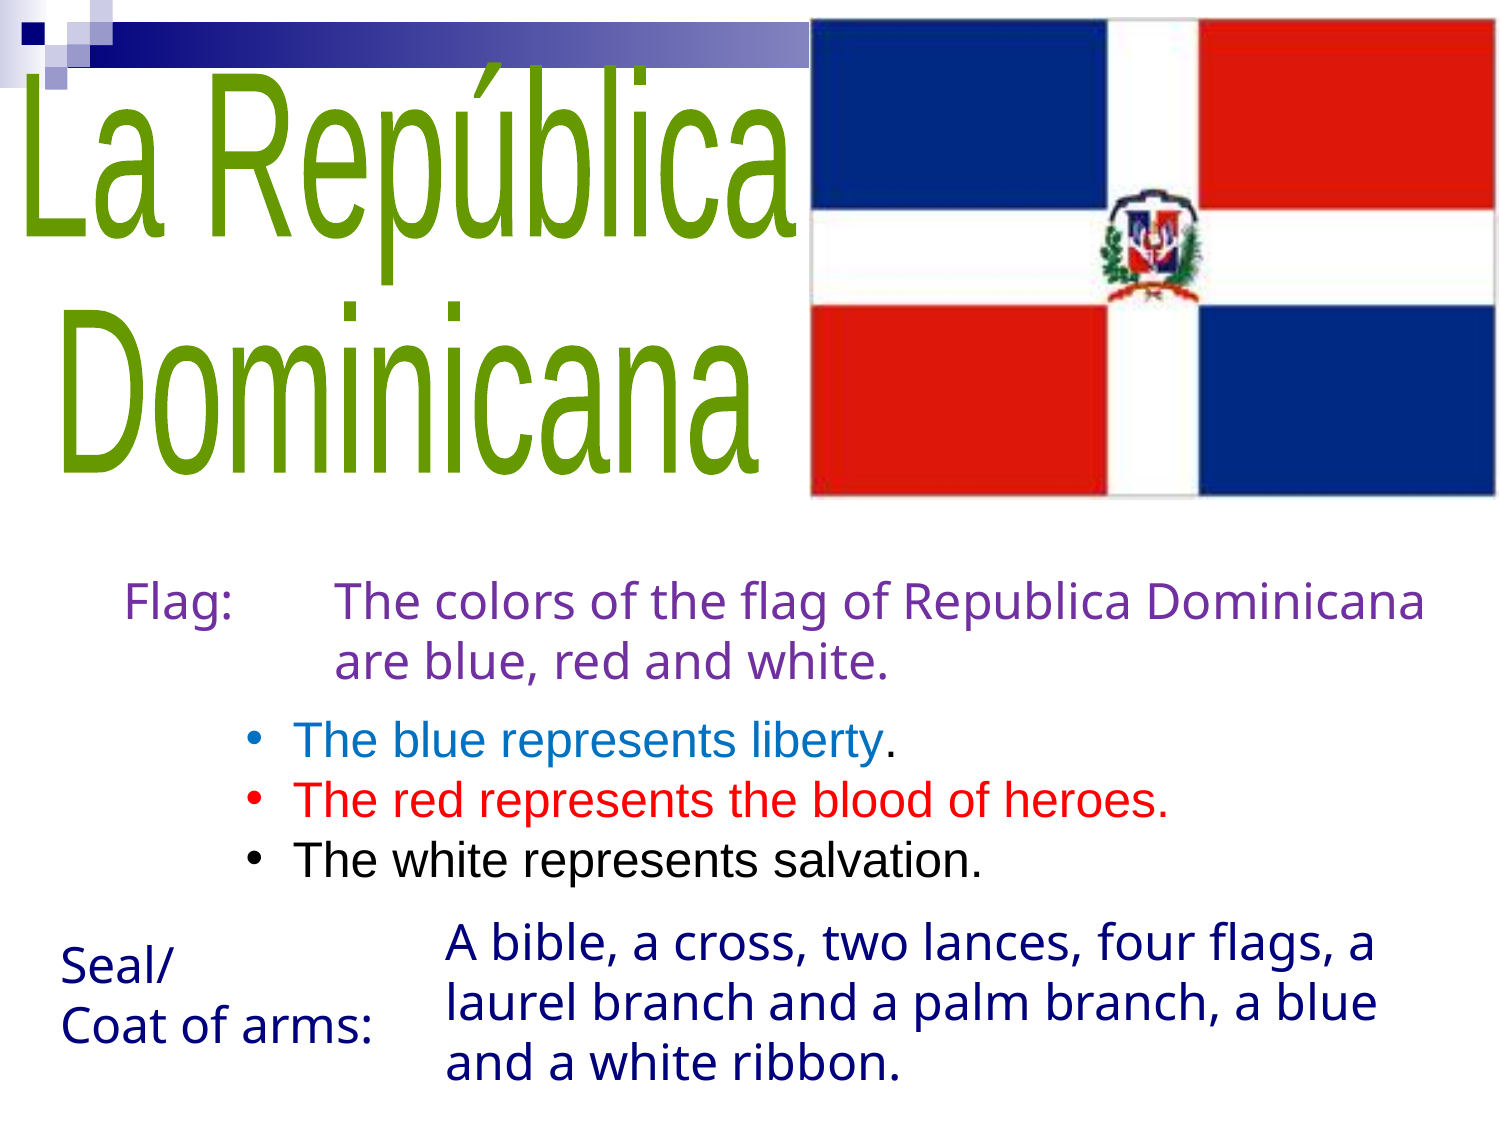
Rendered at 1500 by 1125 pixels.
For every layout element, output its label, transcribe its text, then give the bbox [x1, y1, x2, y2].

text_box Seal/ Coat of arms: [45, 926, 390, 1061]
text_box Flag: [108, 562, 250, 638]
picture [809, 16, 1499, 501]
text_box A bible, a cross, two lances, four flags, a laurel branch and a palm branch, a blue and a white ribbon. [431, 903, 1438, 1098]
text_box The blue represents liberty. The red represents the blood of heroes. The white represents salvation. [230, 699, 1420, 895]
text_box The colors of the flag of Republica Dominicana are blue, red and white. [320, 562, 1443, 698]
